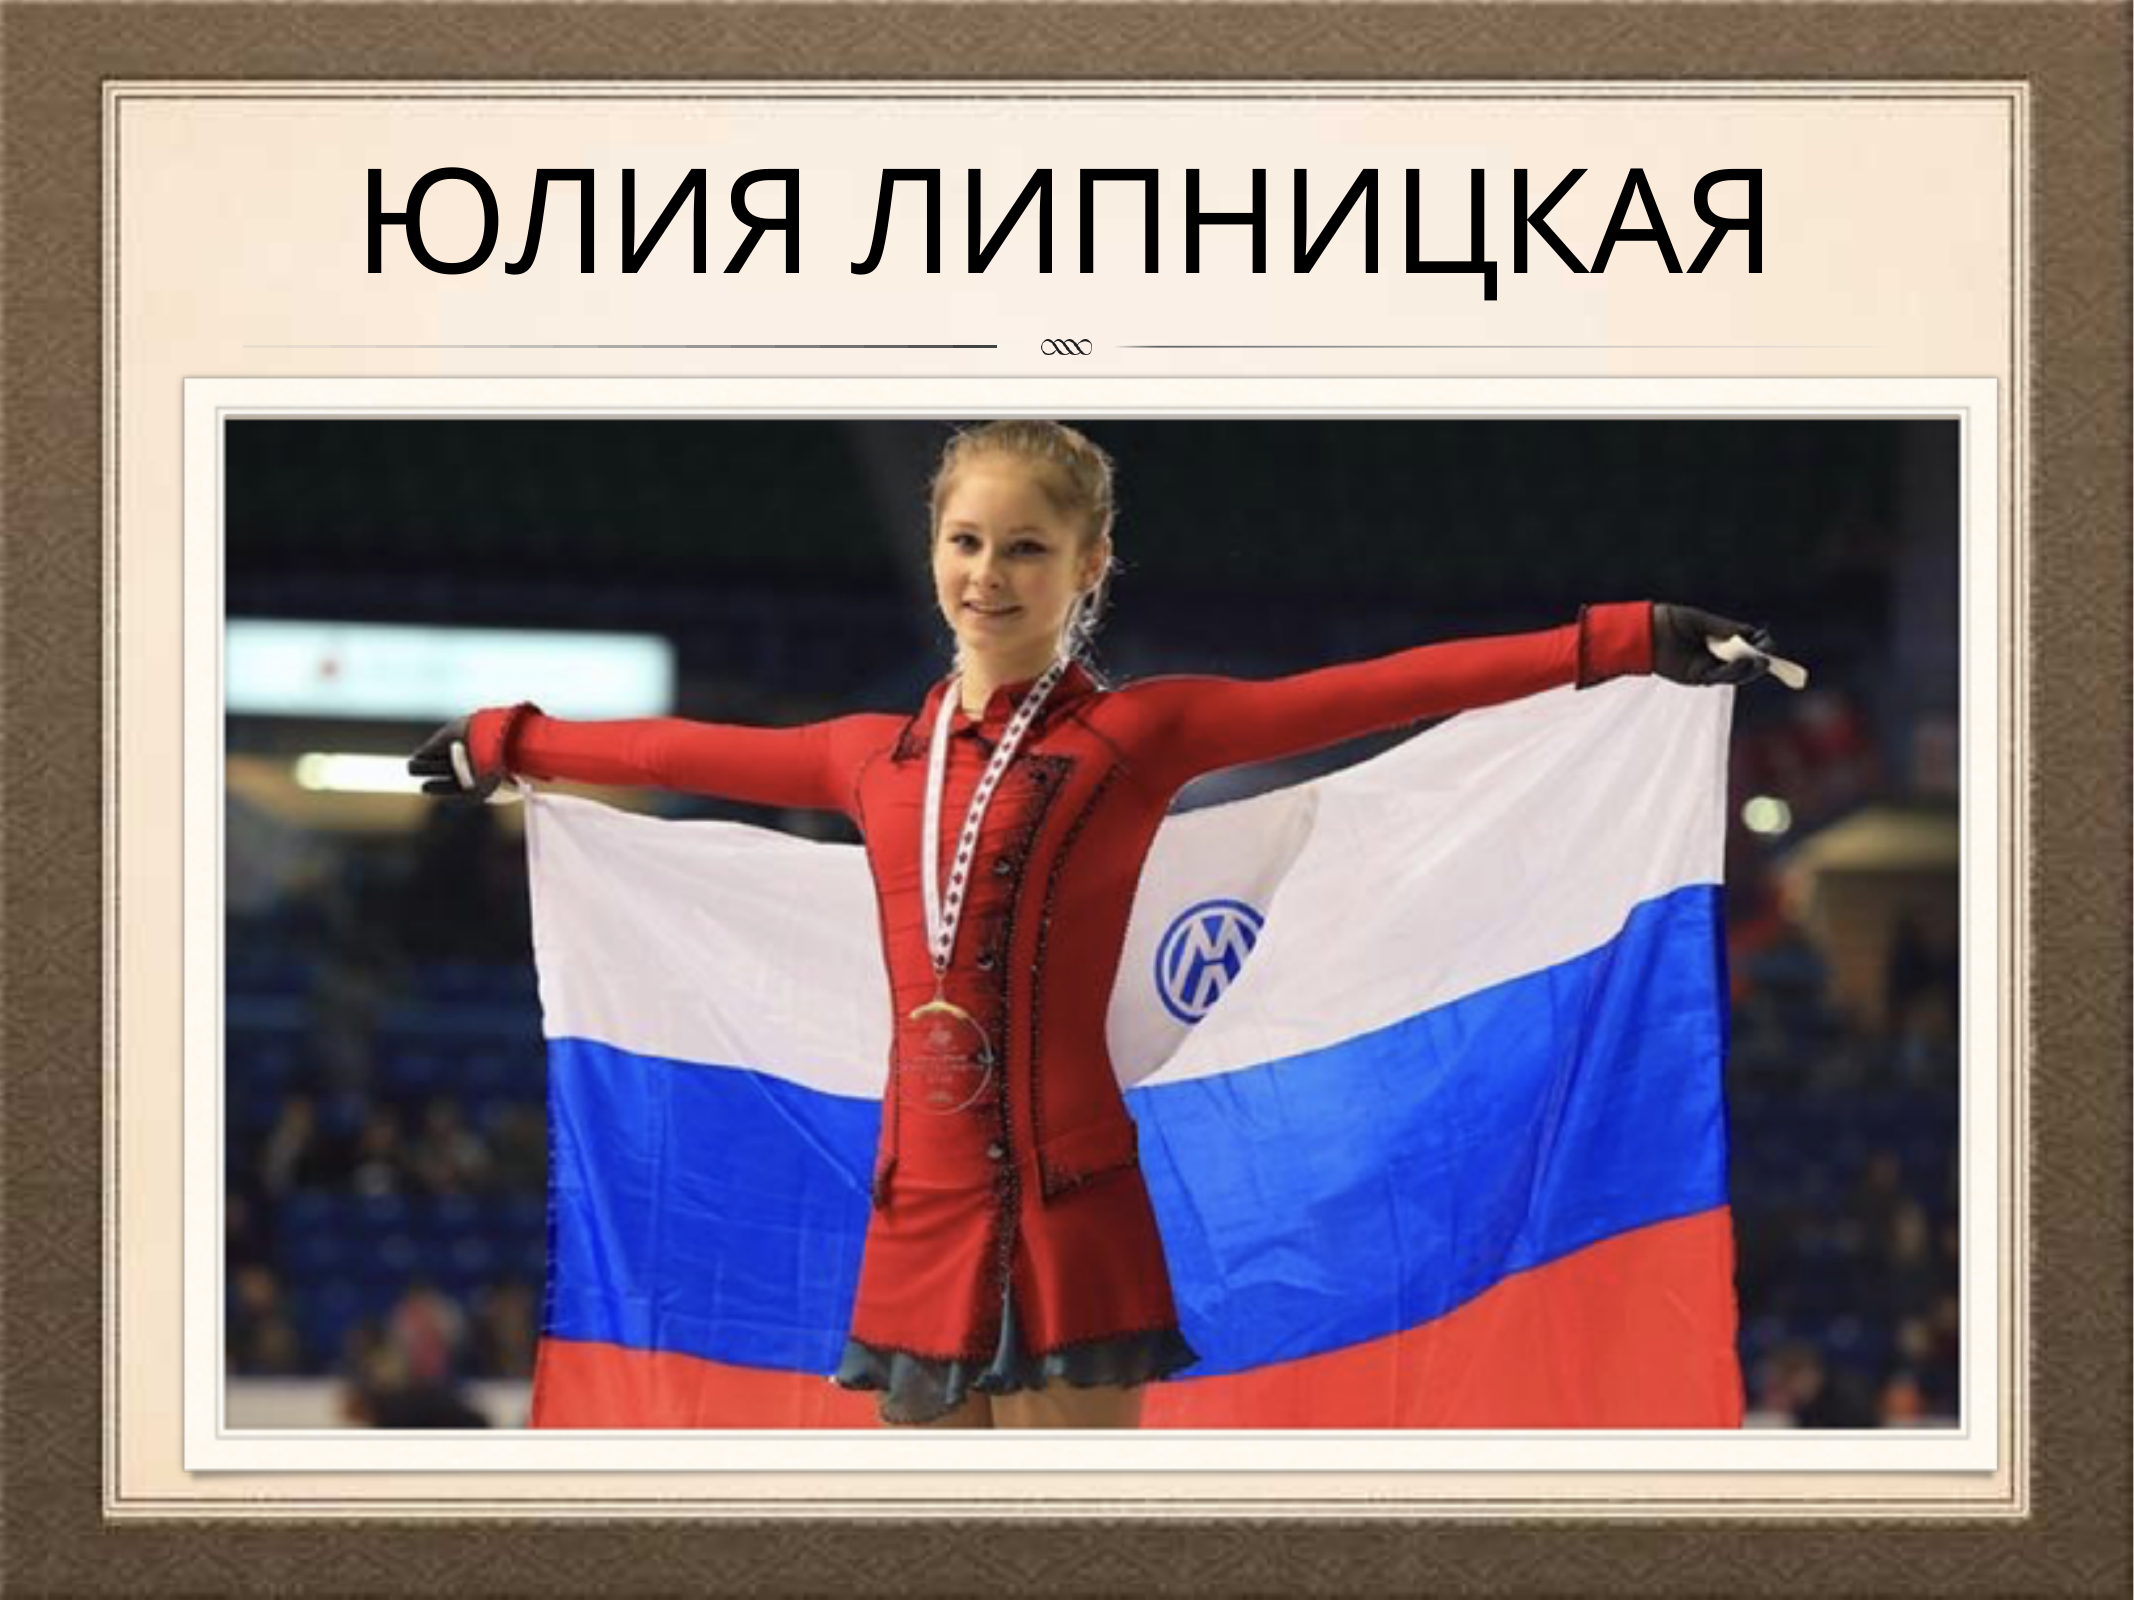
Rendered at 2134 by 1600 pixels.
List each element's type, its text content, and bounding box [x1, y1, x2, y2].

picture [0, 0, 2134, 1600]
title Юлия Липницкая [182, 136, 1951, 326]
